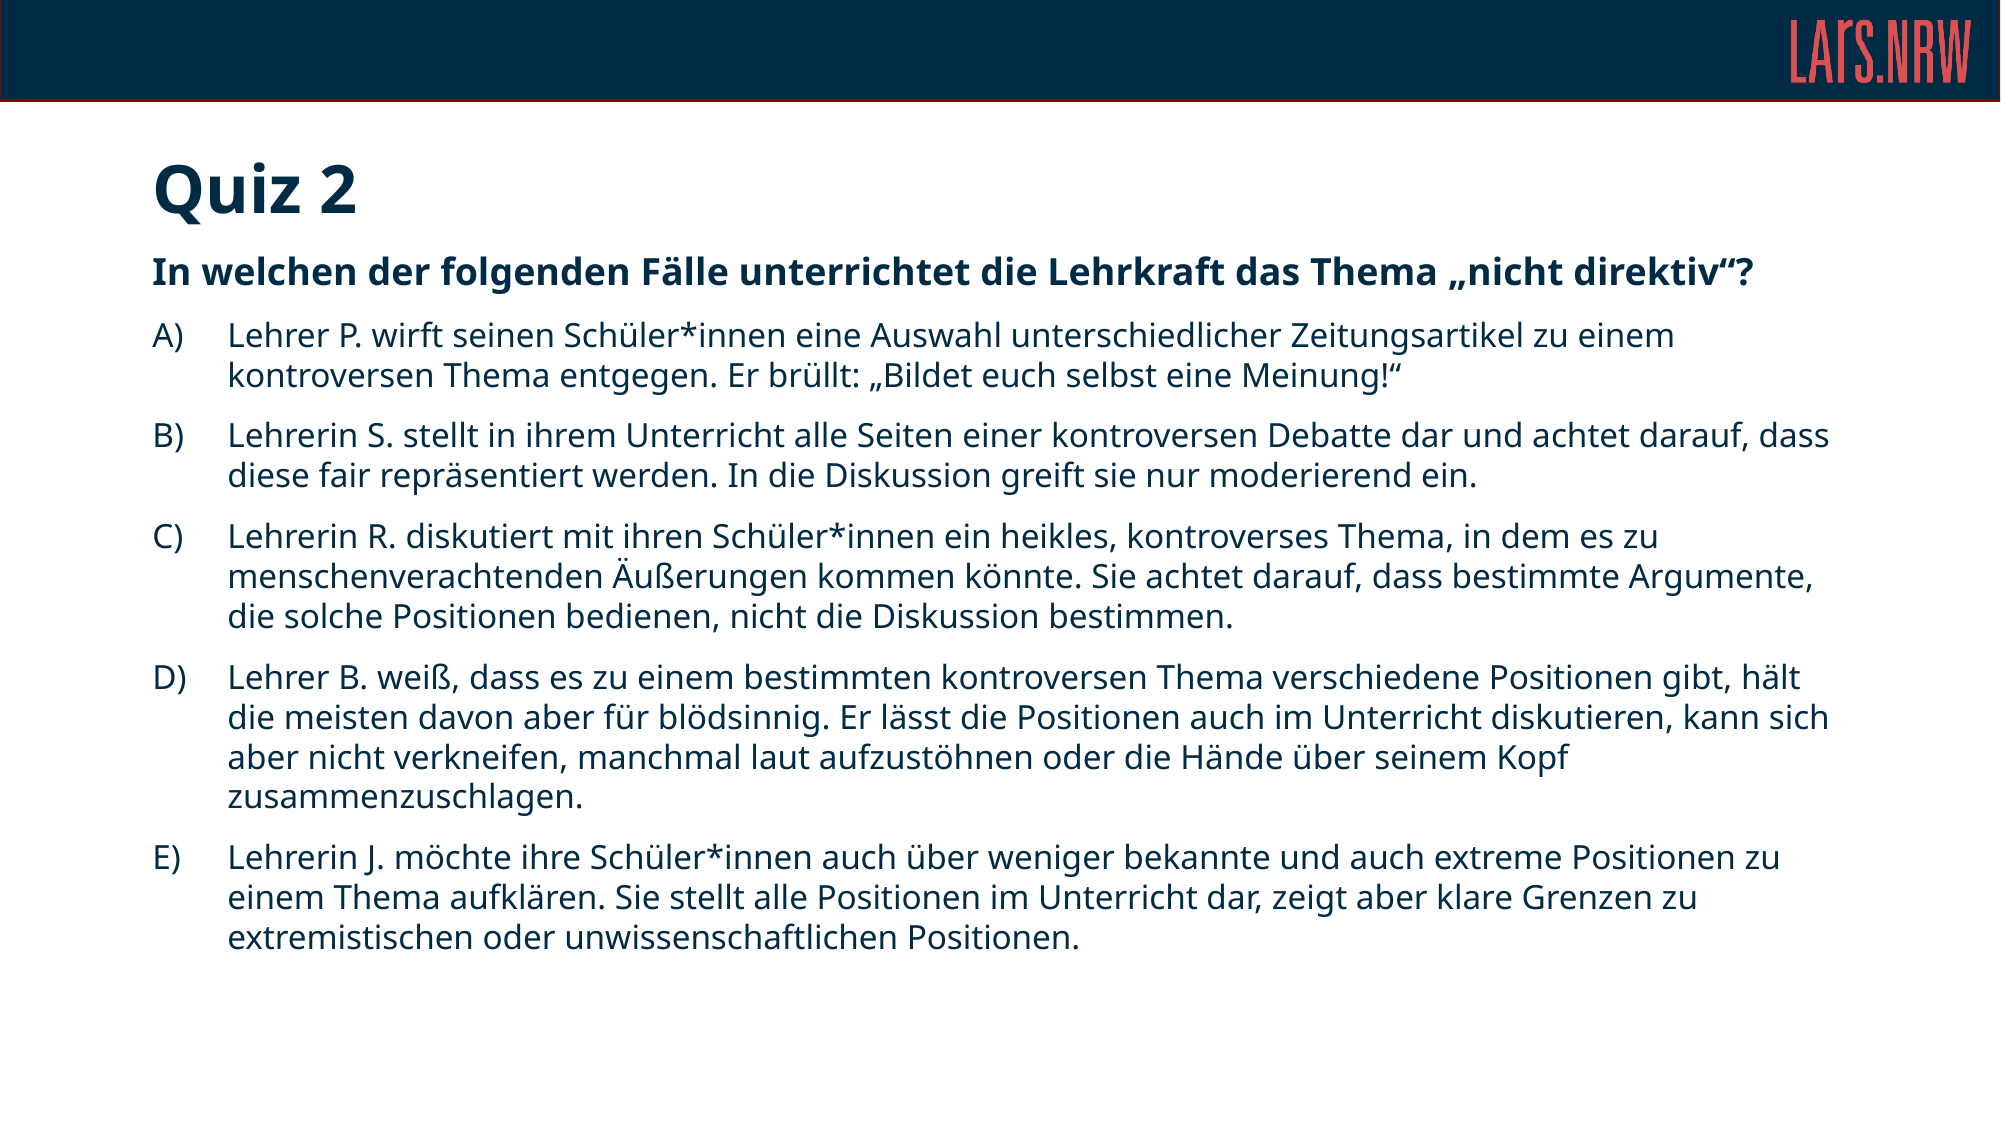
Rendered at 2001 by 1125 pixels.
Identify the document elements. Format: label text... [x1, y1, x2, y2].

list Quiz 2 In welchen der folgenden Fälle unterrichtet die Lehrkraft das Thema „nicht direktiv“? Lehrer P. wirft seinen Schüler*innen eine Auswahl unterschiedlicher Zeitungsartikel zu einem kontroversen Thema entgegen. Er brüllt: „Bildet euch selbst eine Meinung!“ Lehrerin S. stellt in ihrem Unterricht alle Seiten einer kontroversen Debatte dar und achtet darauf, dass diese fair repräsentiert werden. In die Diskussion greift sie nur moderierend ein. Lehrerin R. diskutiert mit ihren Schüler*innen ein heikles, kontroverses Thema, in dem es zu menschenverachtenden Äußerungen kommen könnte. Sie achtet darauf, dass bestimmte Argumente, die solche Positionen bedienen, nicht die Diskussion bestimmen. Lehrer B. weiß, dass es zu einem bestimmten kontroversen Thema verschiedene Positionen gibt, hält die meisten davon aber für blödsinnig. Er lässt die Positionen auch im Unterricht diskutieren, kann sich aber nicht verkneifen, manchmal laut aufzustöhnen oder die Hände über seinem Kopf zusammenzuschlagen. Lehrerin J. möchte ihre Schüler*innen auch über weniger bekannte und auch extreme Positionen zu einem Thema aufklären. Sie stellt alle Positionen im Unterricht dar, zeigt aber klare Grenzen zu extremistischen oder unwissenschaftlichen Positionen. [137, 139, 1863, 1090]
picture [1773, 6, 1977, 99]
